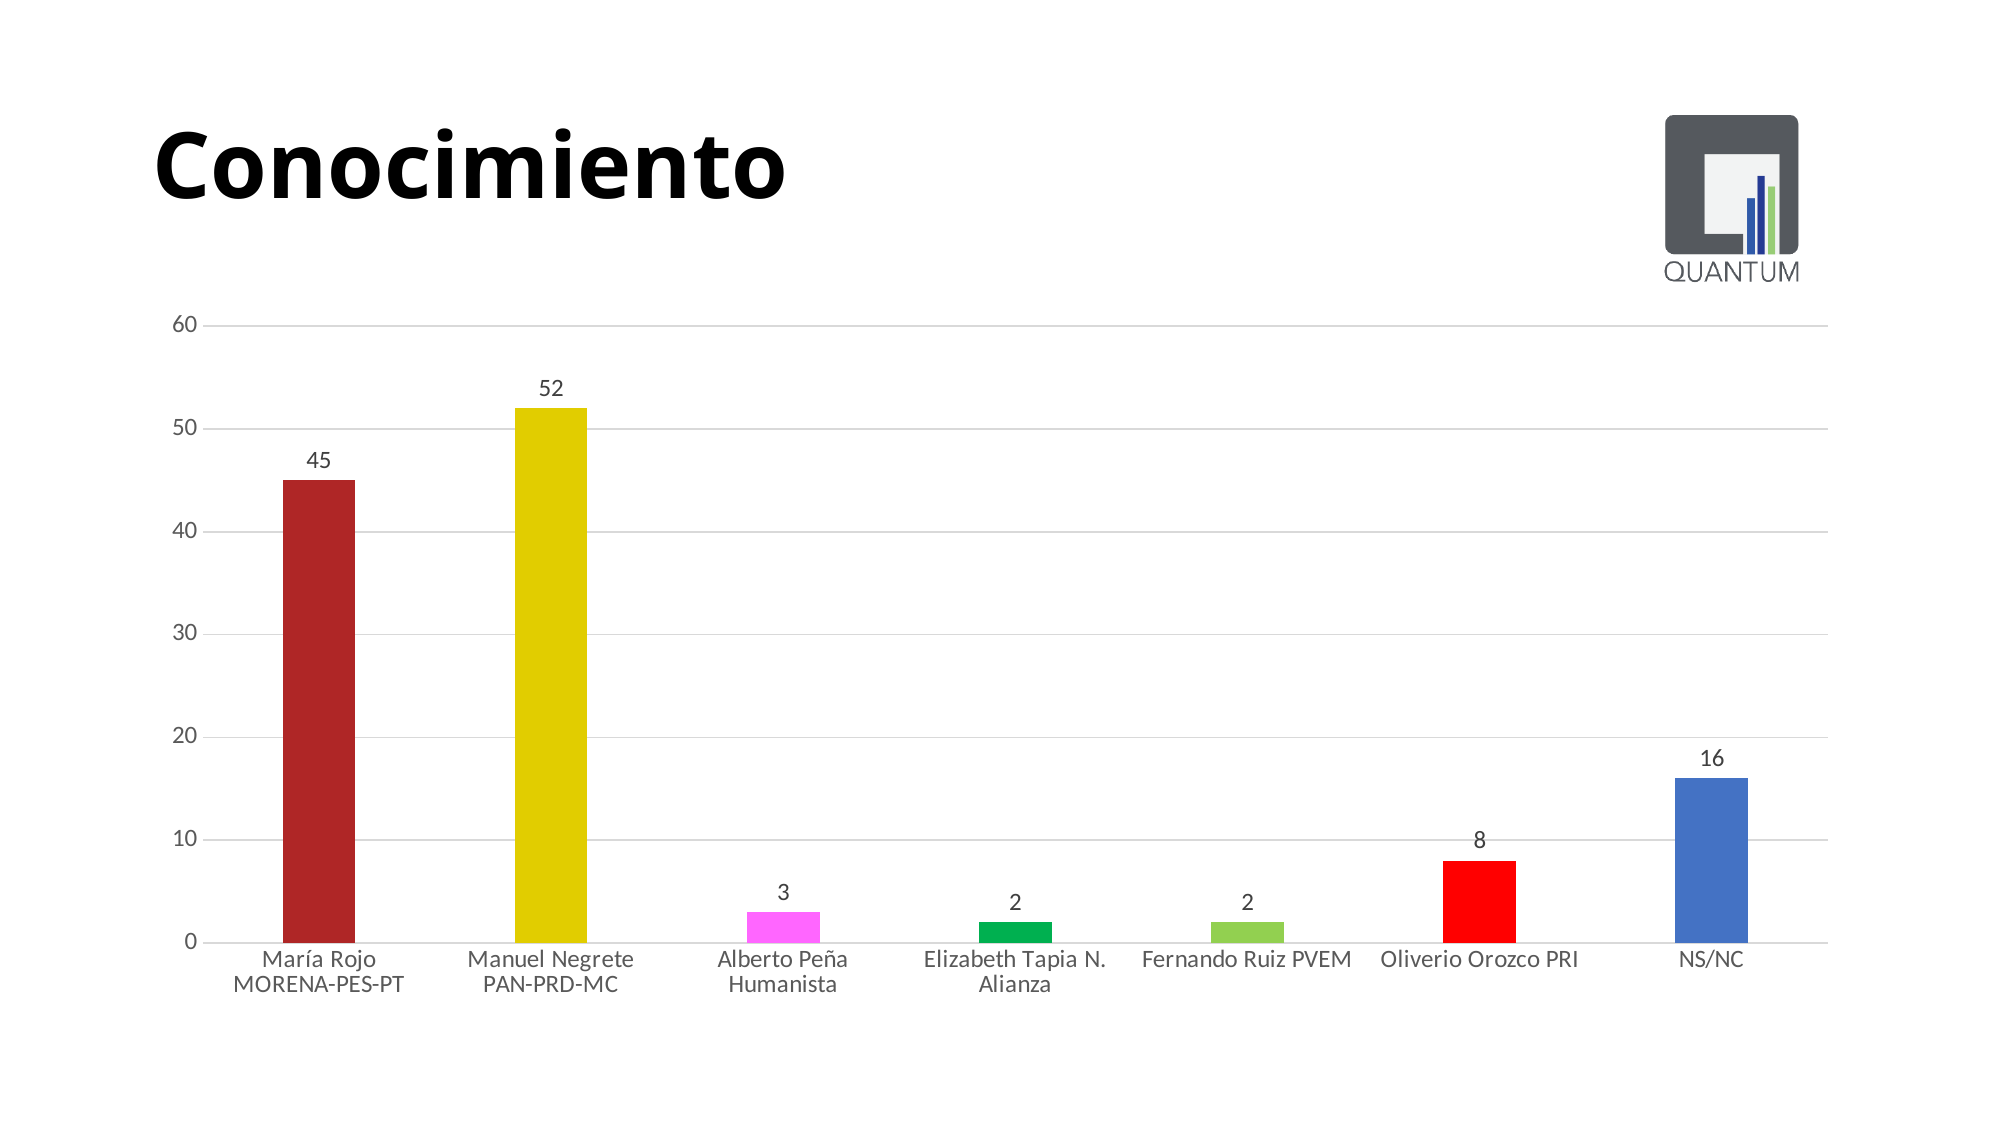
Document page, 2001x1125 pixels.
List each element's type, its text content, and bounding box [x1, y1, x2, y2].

picture [1661, 113, 1802, 285]
chart [137, 299, 1863, 1014]
title Conocimiento [137, 59, 1863, 278]
